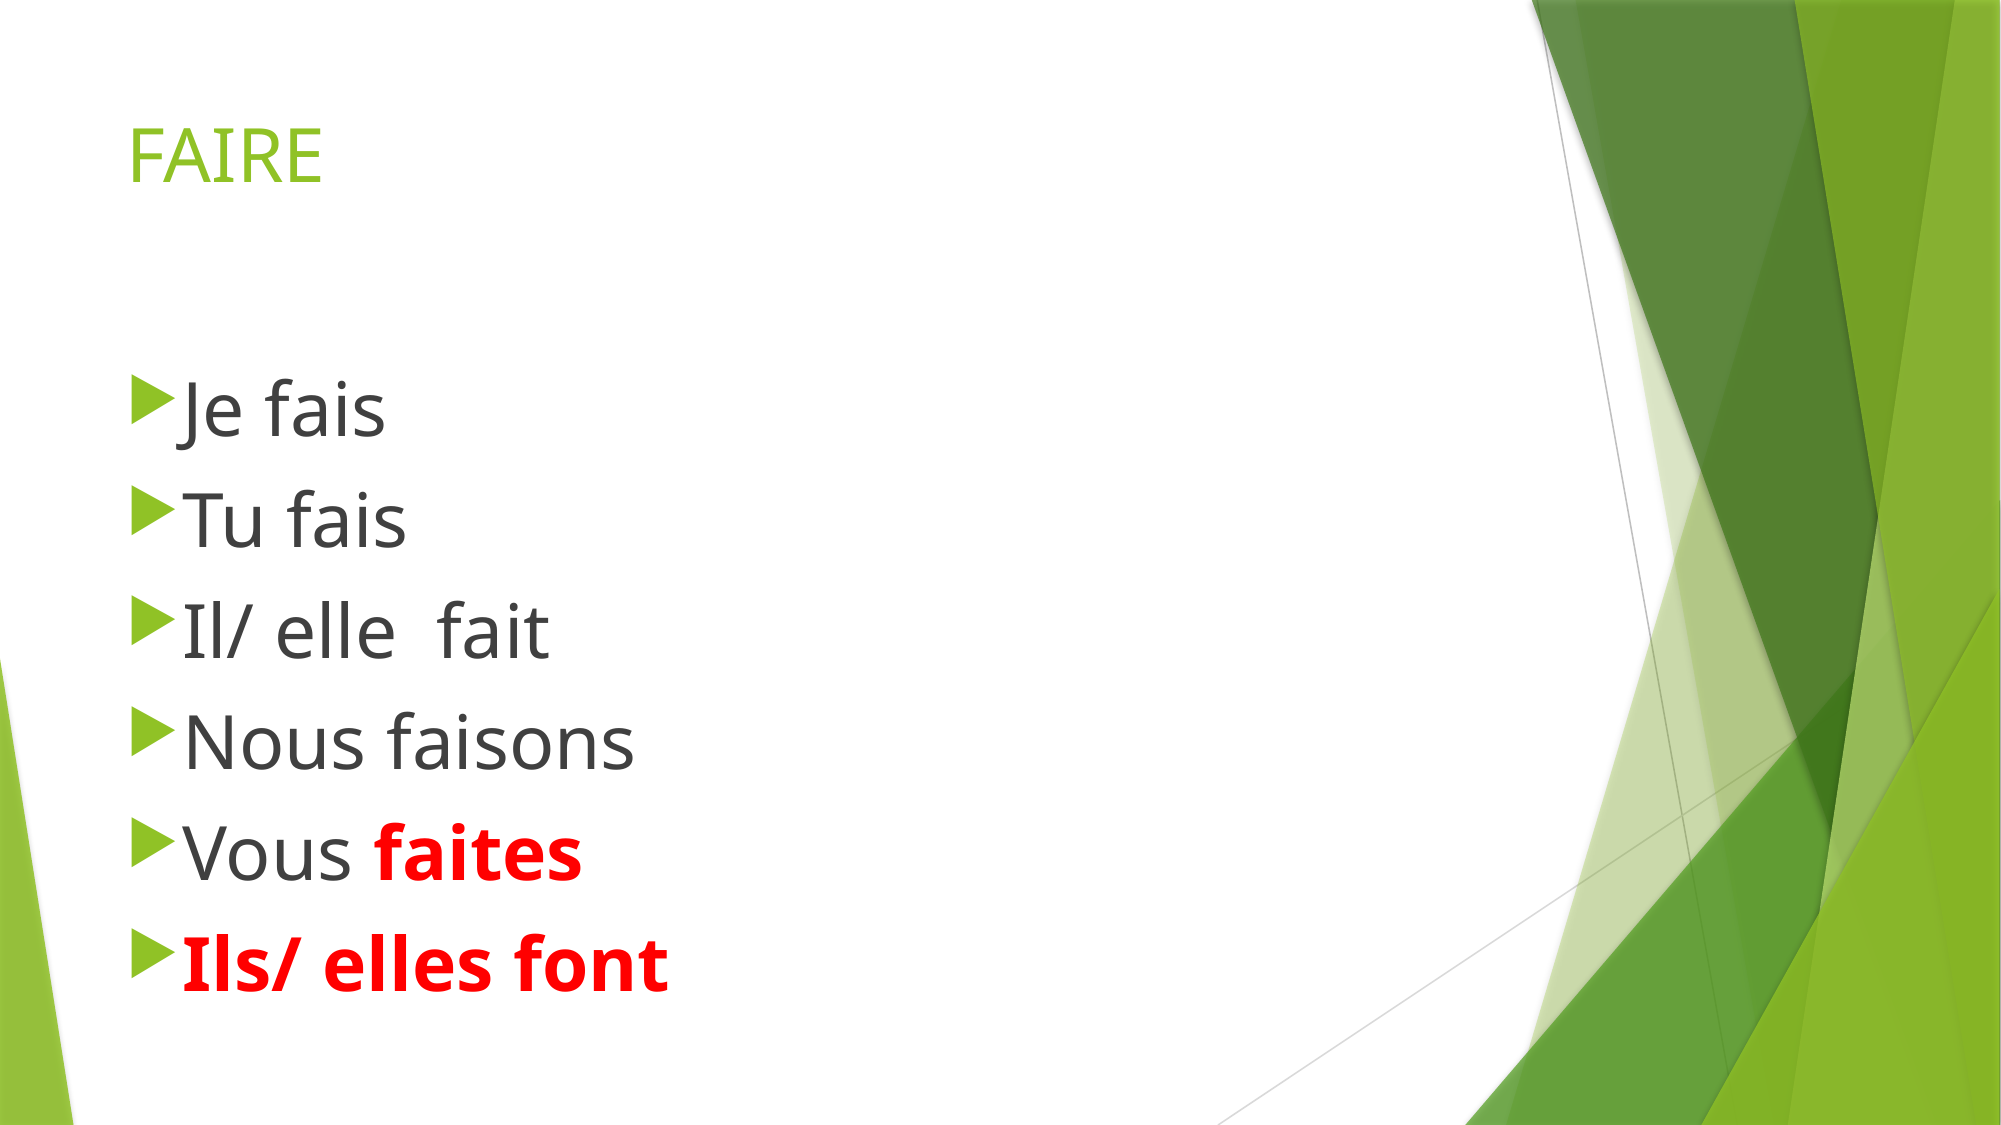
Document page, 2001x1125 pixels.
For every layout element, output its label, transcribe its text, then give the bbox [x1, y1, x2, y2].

list Je fais Tu fais Il/ elle fait Nous faisons Vous faites Ils/ elles font [111, 354, 1522, 992]
title FAIRE [111, 99, 1522, 317]
